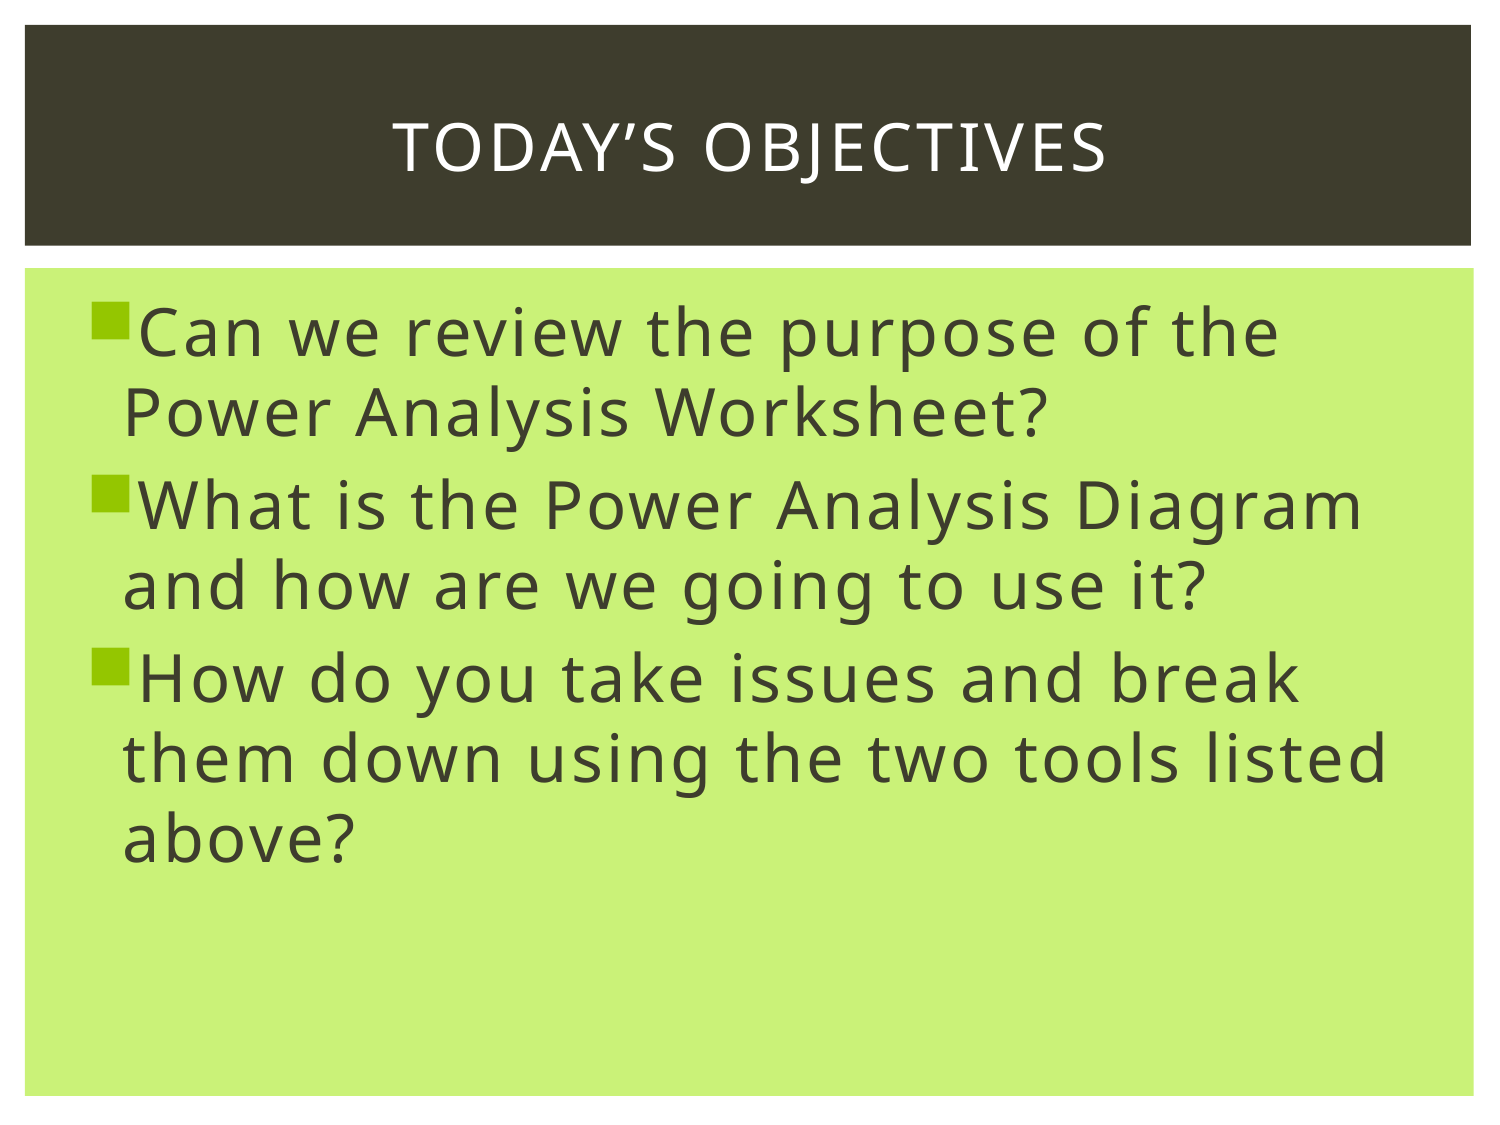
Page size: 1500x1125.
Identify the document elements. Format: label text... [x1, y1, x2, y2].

title Today’s Objectives [62, 58, 1438, 232]
list Can we review the purpose of the Power Analysis Worksheet? What is the Power Analysis Diagram and how are we going to use it? How do you take issues and break them down using the two tools listed above? [62, 281, 1442, 1005]
